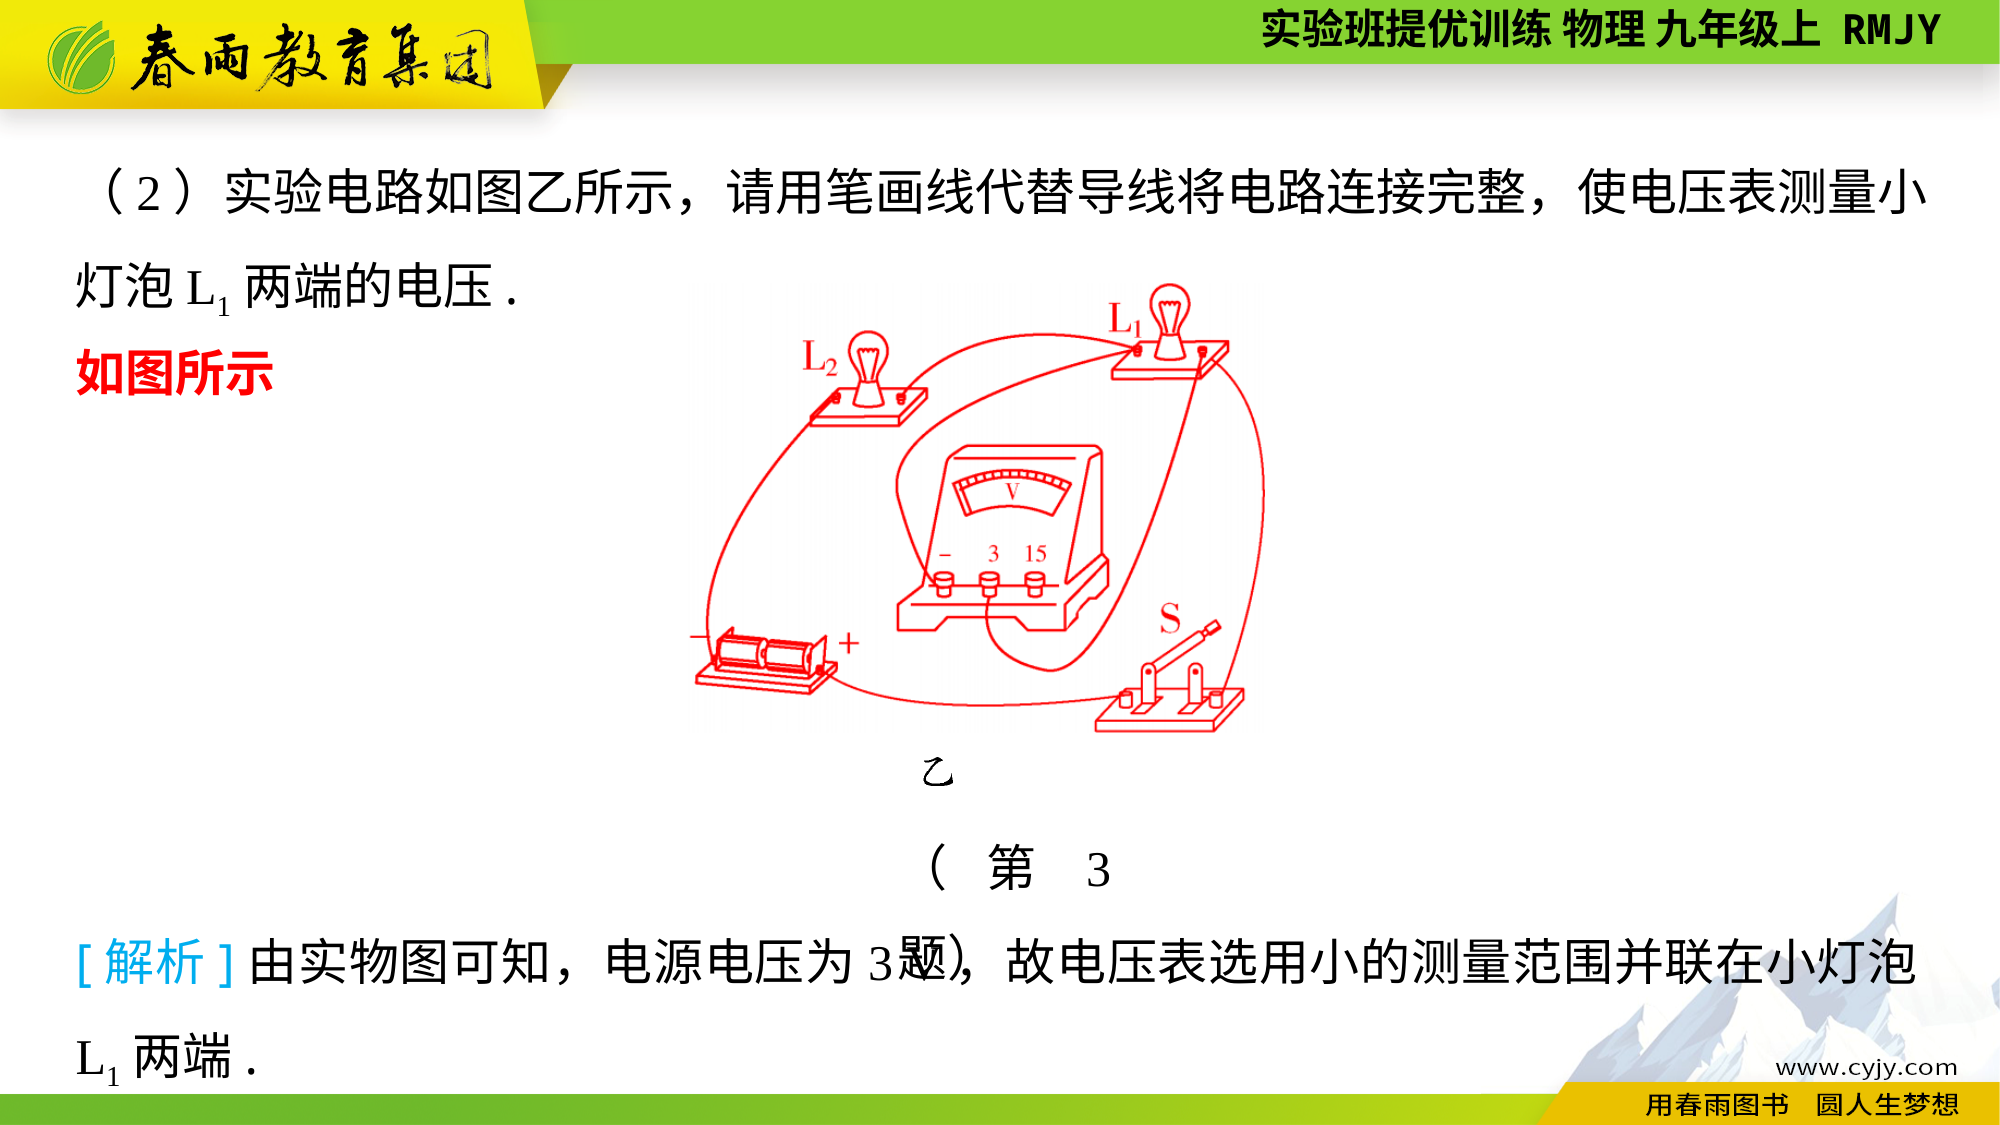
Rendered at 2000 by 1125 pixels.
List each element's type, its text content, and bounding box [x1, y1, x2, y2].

text_box [解析]由实物图可知，电源电压为3 V，故电压表选用小的测量范围并联在小灯泡L1两端. [60, 892, 1945, 1100]
picture [0, 0, 2000, 1125]
text_box （第3题） [883, 806, 1138, 892]
list （2）实验电路如图乙所示，请用笔画线代替导线将电路连接完整，使电压表测量小灯泡L1两端的电压. [59, 122, 1944, 308]
text_box 如图所示 [60, 303, 291, 409]
